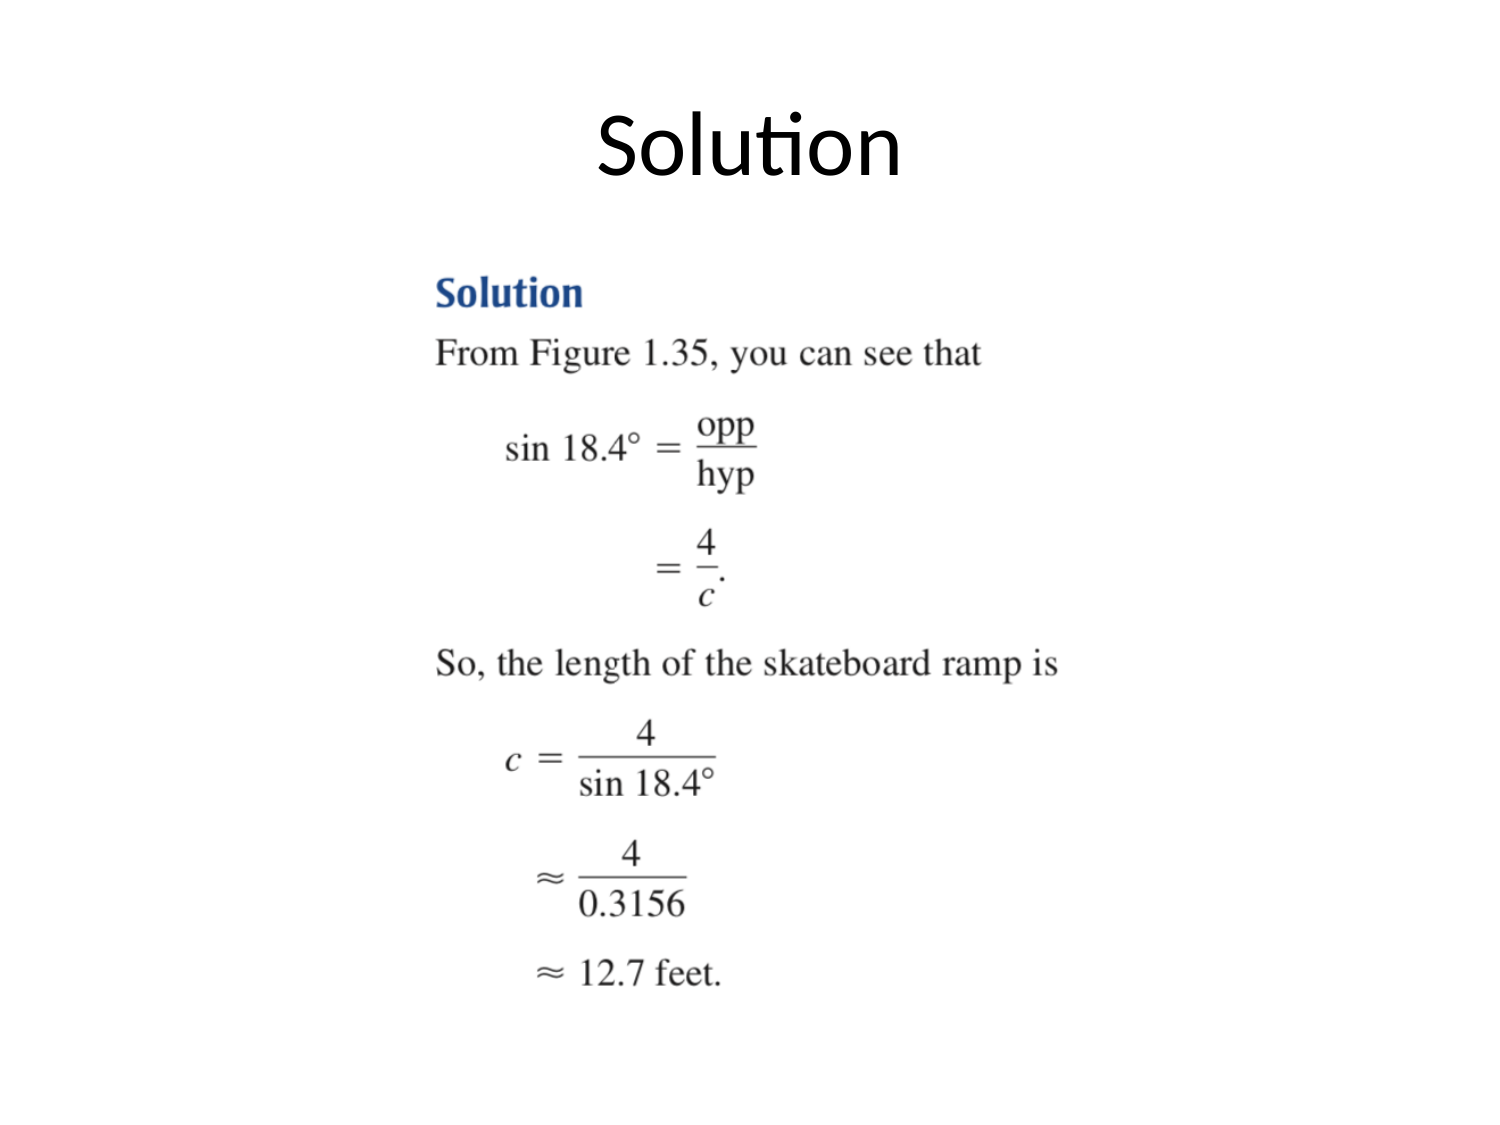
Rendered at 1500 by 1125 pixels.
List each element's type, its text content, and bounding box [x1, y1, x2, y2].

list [74, 262, 1426, 1006]
title Solution [75, 45, 1425, 233]
